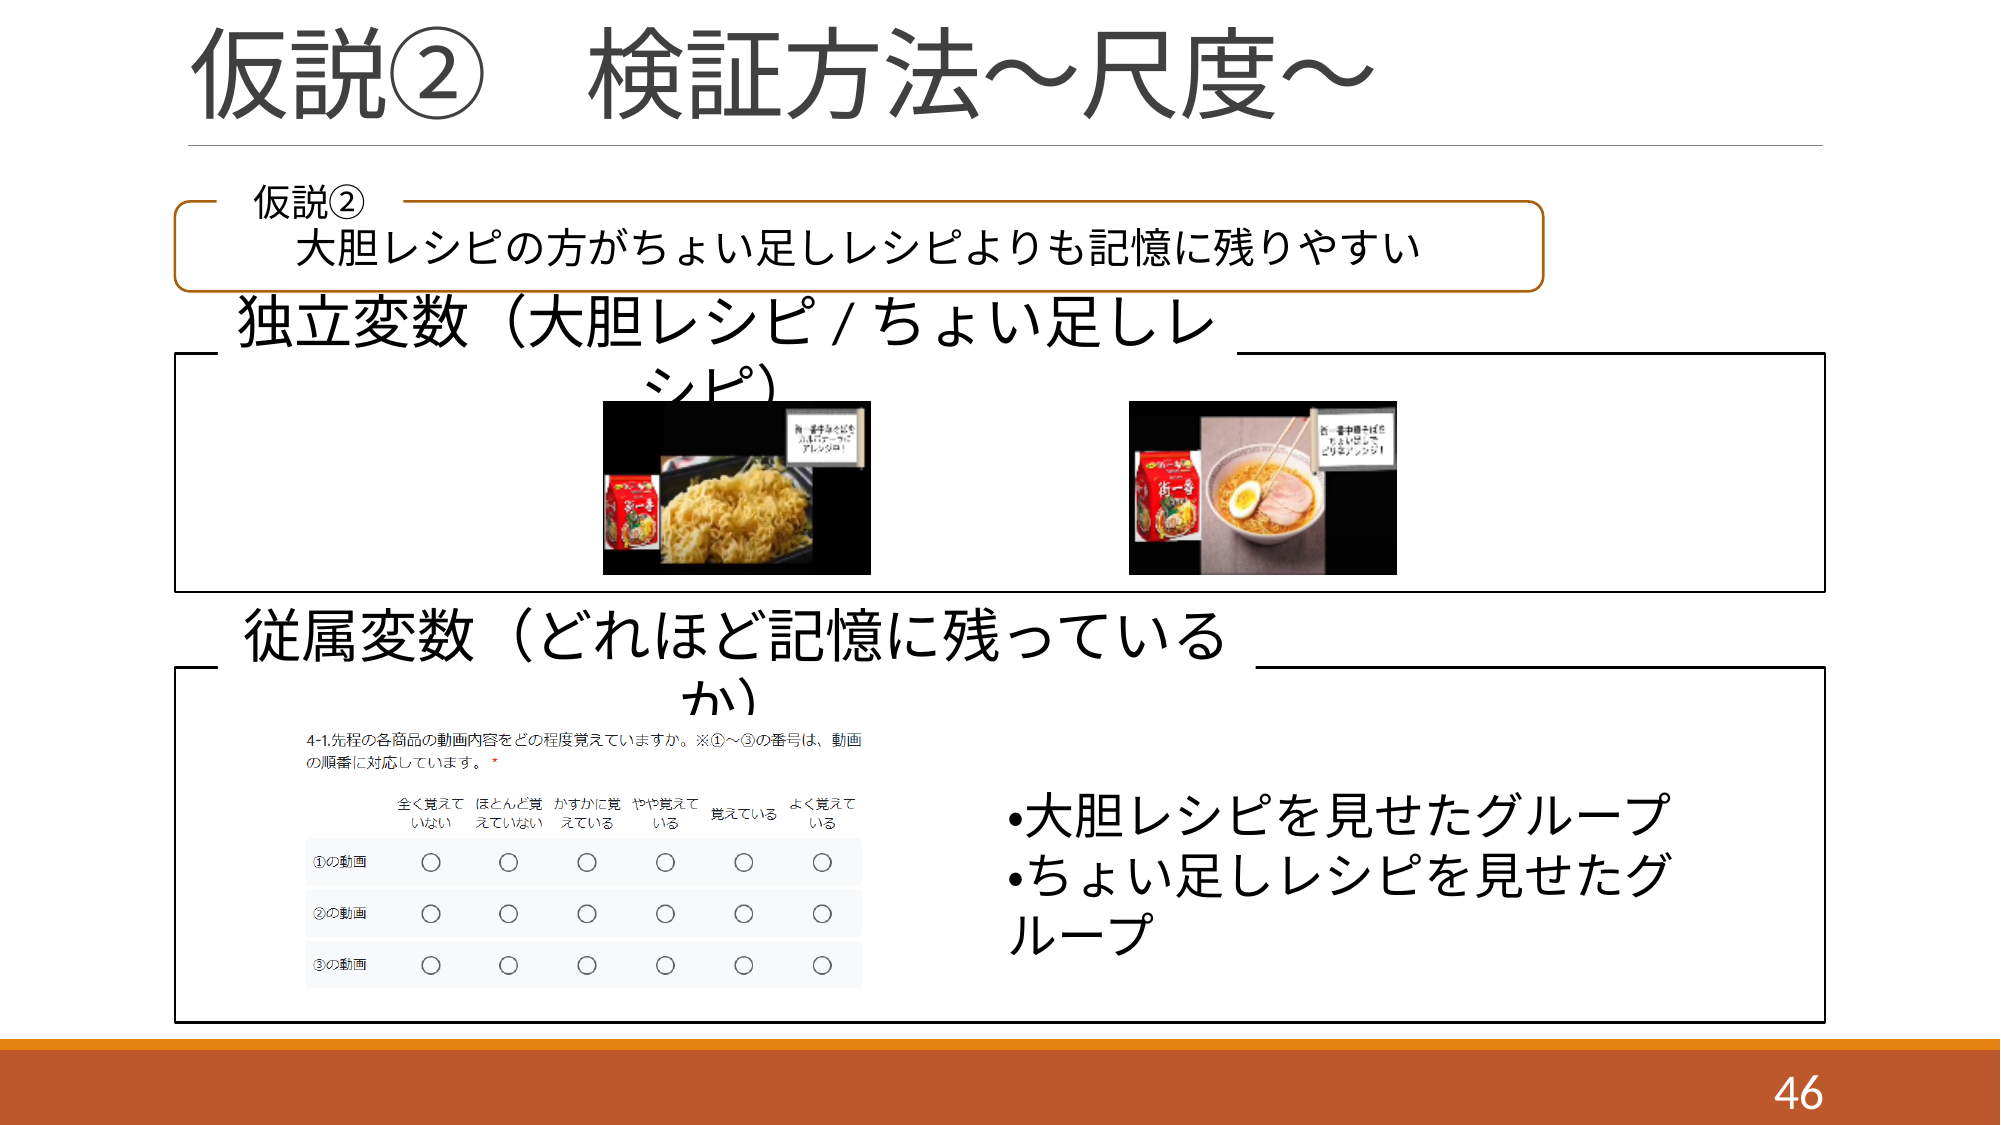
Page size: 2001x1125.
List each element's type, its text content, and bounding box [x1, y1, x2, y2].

slide_number 46 [1624, 1059, 1840, 1120]
text_box [174, 352, 1826, 593]
picture [289, 715, 878, 1016]
text_box 独立変数（大胆レシピ/ちょい足しレシピ） [217, 315, 1238, 396]
title 仮説② 検証方法～尺度～ [174, 13, 1825, 140]
picture [603, 401, 871, 576]
picture [1129, 401, 1397, 576]
text_box 仮説② [216, 175, 404, 228]
text_box 大胆レシピの方がちょい足しレシピよりも記憶に残りやすい [173, 200, 1545, 293]
text_box ・大胆レシピを見せたグループ ・ちょい足しレシピを見せたグループ [992, 776, 1782, 972]
text_box [174, 666, 1826, 1024]
text_box 従属変数（どれほど記憶に残っているか） [217, 628, 1257, 710]
